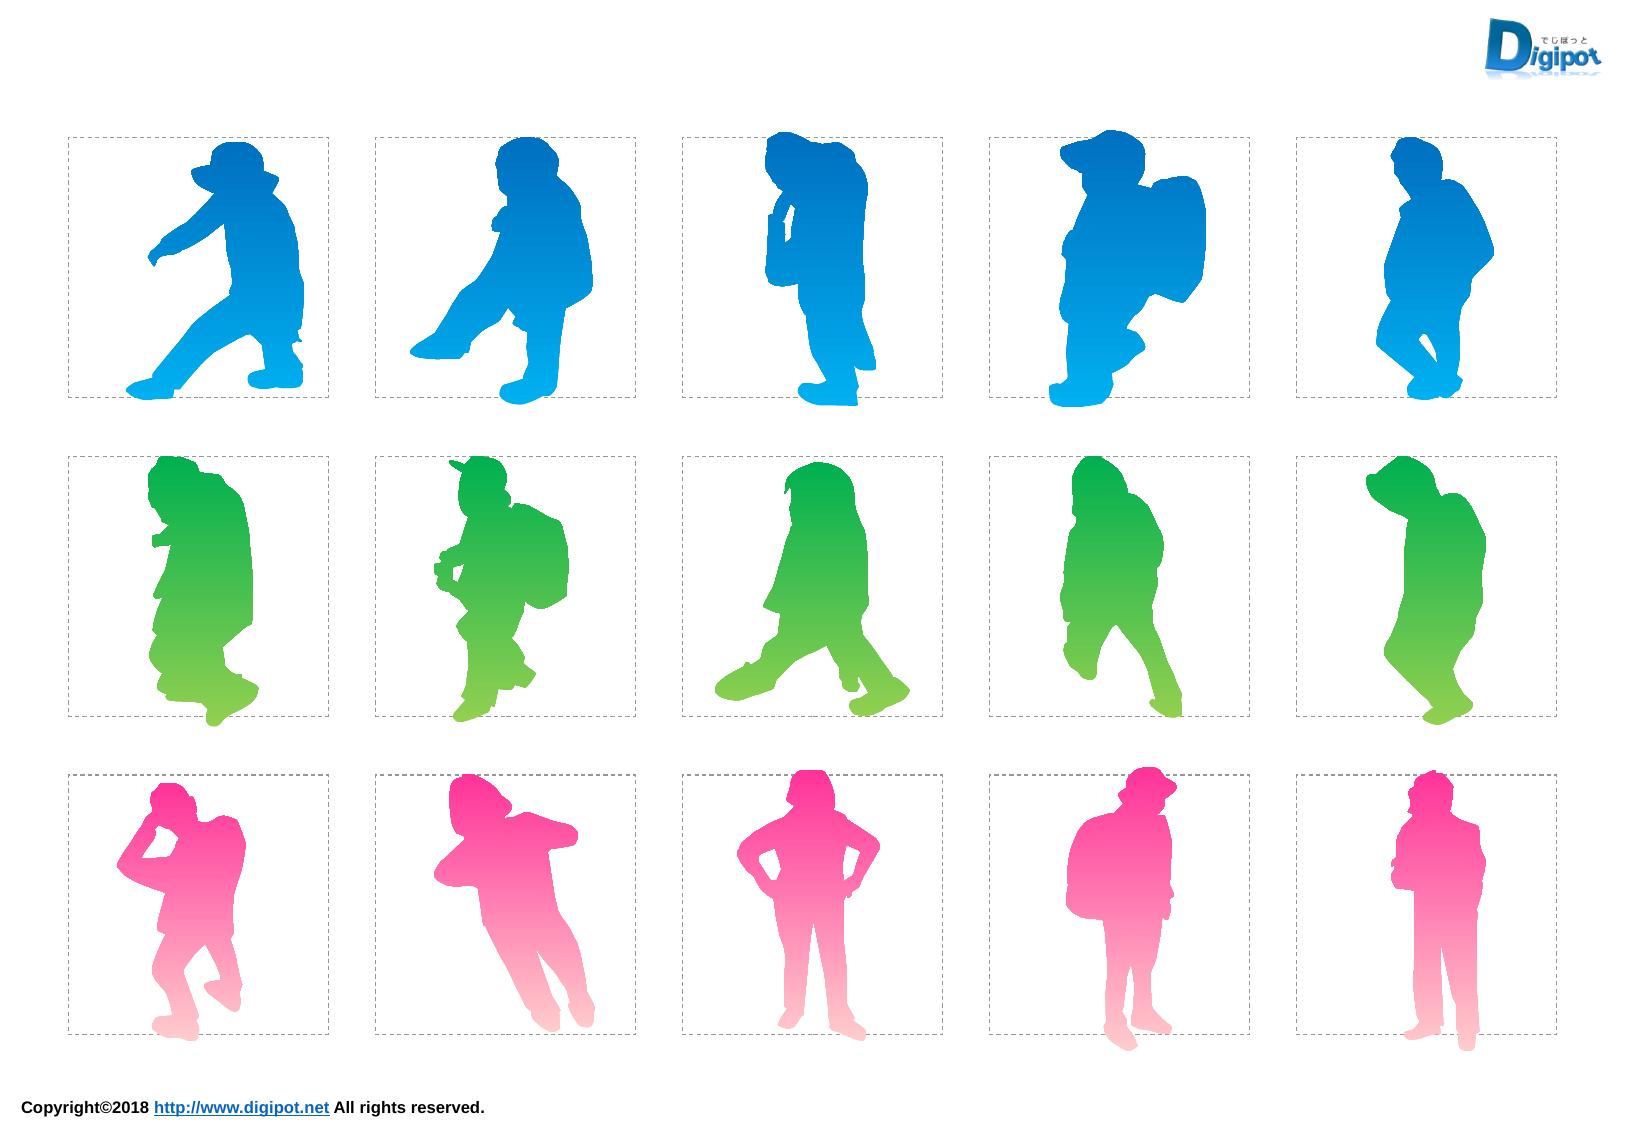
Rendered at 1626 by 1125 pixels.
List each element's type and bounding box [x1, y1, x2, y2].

text_box [434, 456, 570, 723]
picture [1485, 18, 1602, 82]
text_box [434, 774, 596, 1033]
text_box [1049, 129, 1207, 408]
text_box [736, 770, 880, 1042]
text_box [1390, 770, 1487, 1052]
text_box [116, 782, 246, 1042]
text_box [1060, 456, 1183, 718]
text_box [148, 456, 260, 727]
text_box [765, 132, 877, 407]
text_box [1376, 137, 1495, 401]
text_box [410, 137, 593, 405]
text_box [125, 141, 305, 401]
text_box [1366, 456, 1487, 725]
text_box [1065, 767, 1178, 1052]
text_box [715, 462, 910, 717]
